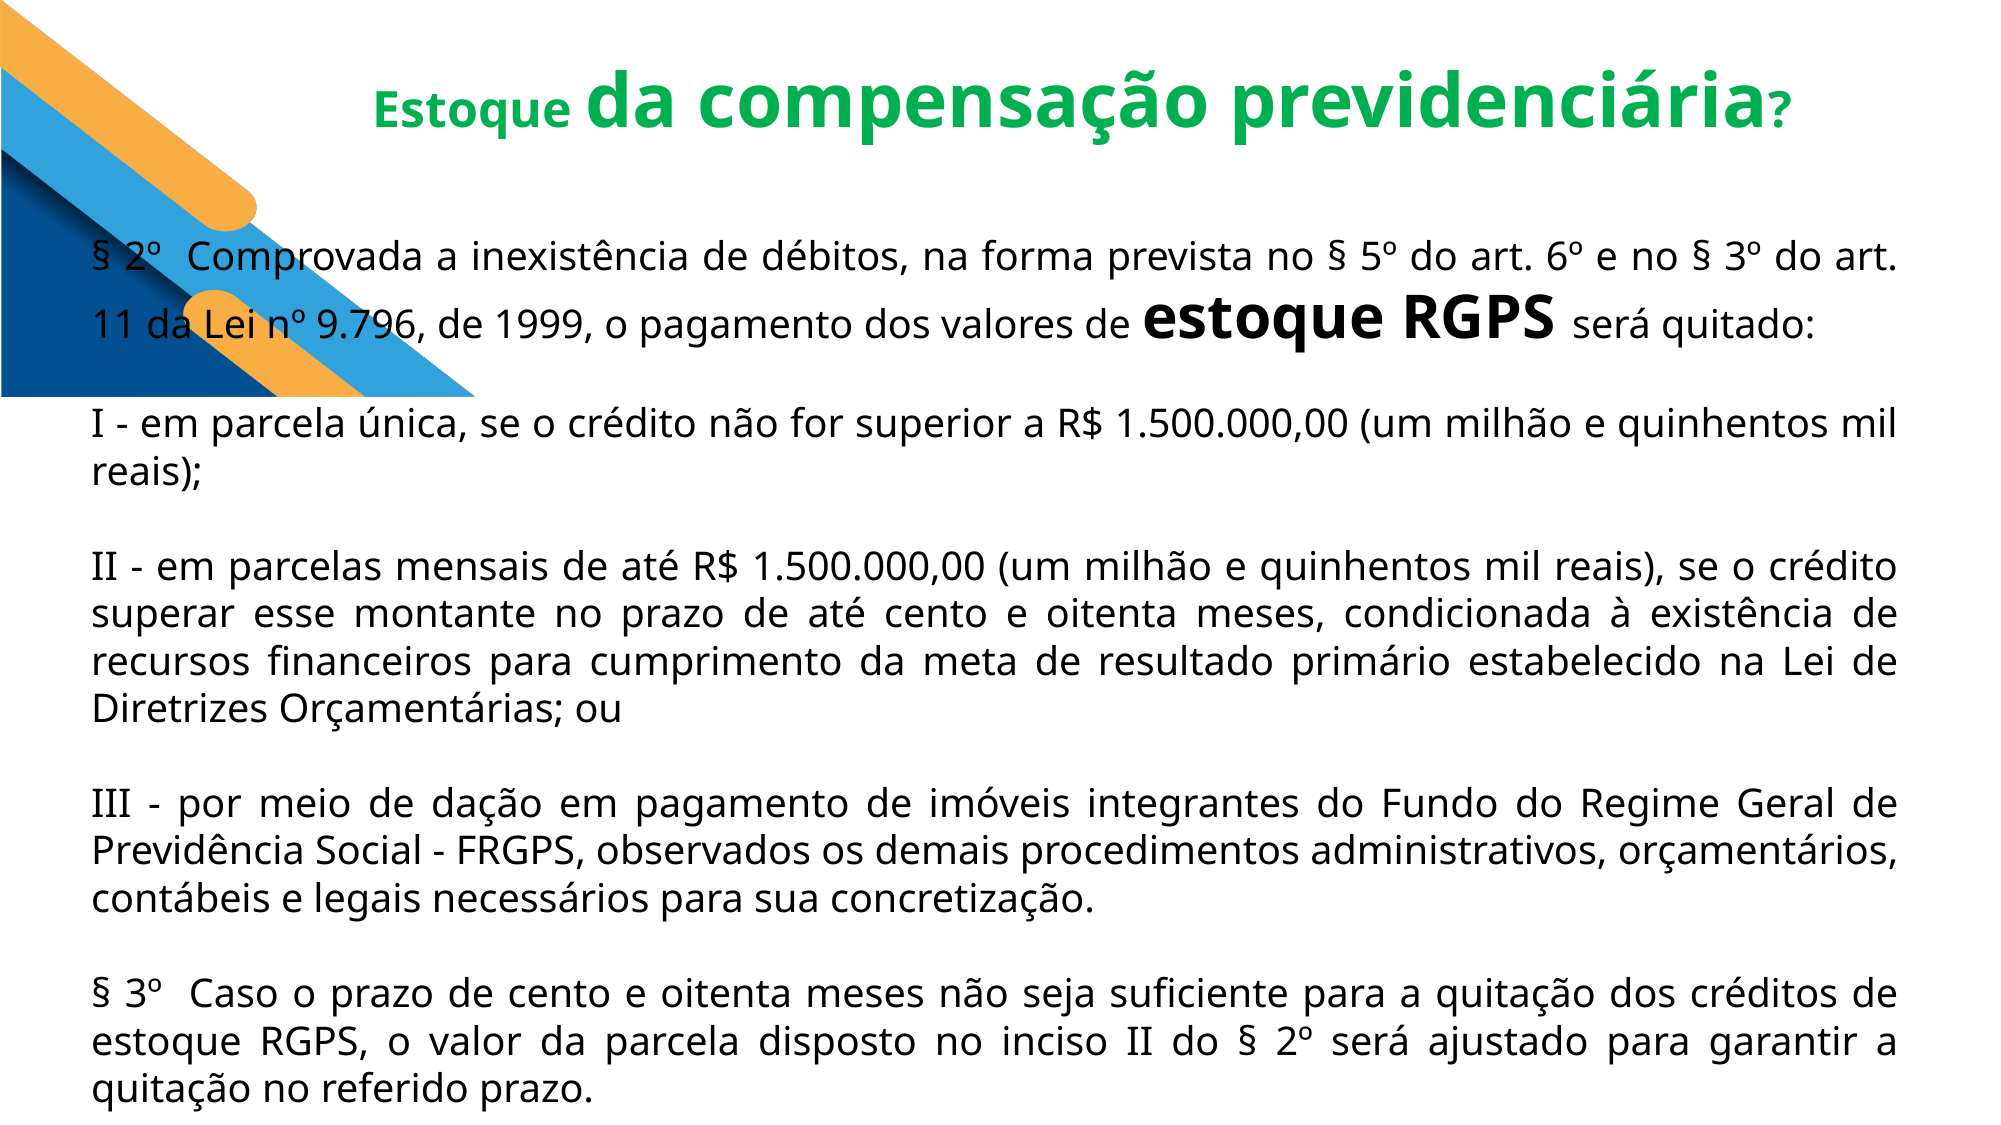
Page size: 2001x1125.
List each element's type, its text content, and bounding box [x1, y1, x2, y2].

text_box § 2º Comprovada a inexistência de débitos, na forma prevista no § 5º do art. 6º e no § 3º do art. 11 da Lei nº 9.796, de 1999, o pagamento dos valores de estoque RGPS será quitado: I - em parcela única, se o crédito não for superior a R$ 1.500.000,00 (um milhão e quinhentos mil reais); II - em parcelas mensais de até R$ 1.500.000,00 (um milhão e quinhentos mil reais), se o crédito superar esse montante no prazo de até cento e oitenta meses, condicionada à existência de recursos financeiros para cumprimento da meta de resultado primário estabelecido na Lei de Diretrizes Orçamentárias; ou III - por meio de dação em pagamento de imóveis integrantes do Fundo do Regime Geral de Previdência Social - FRGPS, observados os demais procedimentos administrativos, orçamentários, contábeis e legais necessários para sua concretização. § 3º Caso o prazo de cento e oitenta meses não seja suficiente para a quitação dos créditos de estoque RGPS, o valor da parcela disposto no inciso II do § 2º será ajustado para garantir a quitação no referido prazo. [76, 173, 1916, 1118]
text_box Estoque da compensação previdenciária? [358, 45, 1807, 151]
text_box [0, 0, 475, 397]
